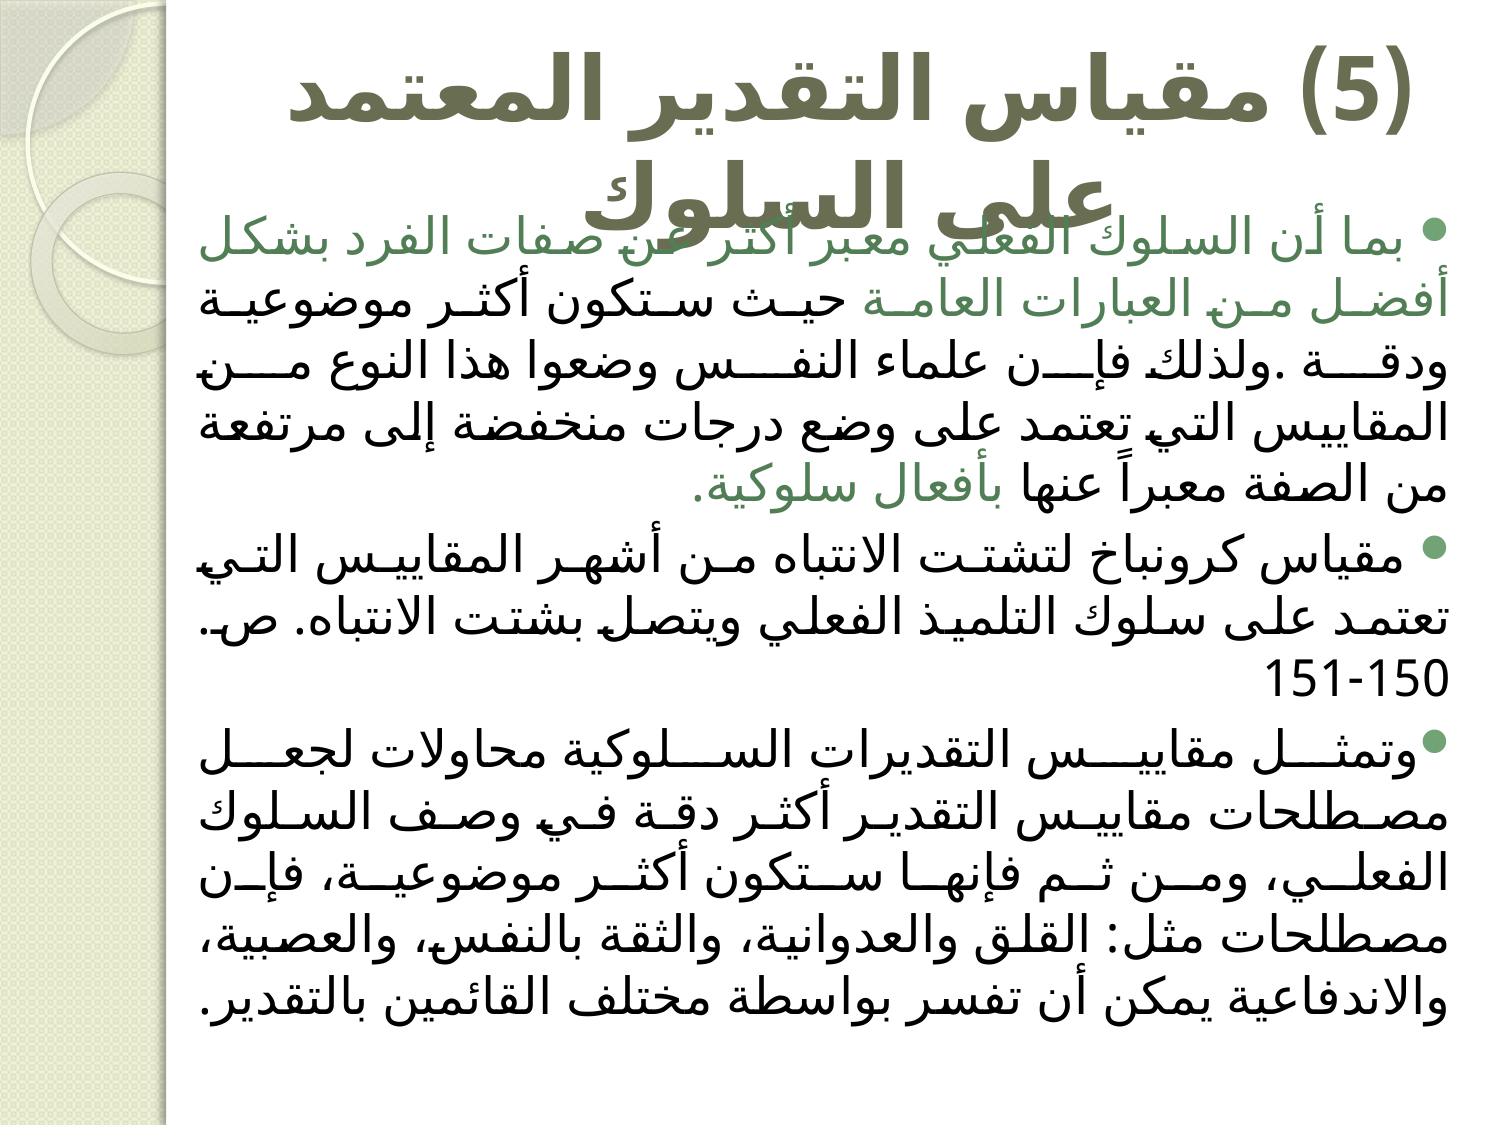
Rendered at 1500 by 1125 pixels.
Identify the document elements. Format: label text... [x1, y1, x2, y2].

list بما أن السلوك الفعلي معبر أكثر عن صفات الفرد بشكل أفضل من العبارات العامة حيث ستكون أكثر موضوعية ودقة .ولذلك فإن علماء النفس وضعوا هذا النوع من المقاييس التي تعتمد على وضع درجات منخفضة إلى مرتفعة من الصفة معبراً عنها بأفعال سلوكية. مقياس كرونباخ لتشتت الانتباه من أشهر المقاييس التي تعتمد على سلوك التلميذ الفعلي ويتصل بشتت الانتباه. ص. 150-151 وتمثل مقاييس التقديرات السلوكية محاولات لجعل مصطلحات مقاييس التقدير أكثر دقة في وصف السلوك الفعلي، ومن ثم فإنها ستكون أكثر موضوعية، فإن مصطلحات مثل: القلق والعدوانية، والثقة بالنفس، والعصبية، والاندفاعية يمكن أن تفسر بواسطة مختلف القائمين بالتقدير. [183, 196, 1466, 1071]
title (5) مقياس التقدير المعتمد على السلوك [235, 45, 1466, 196]
